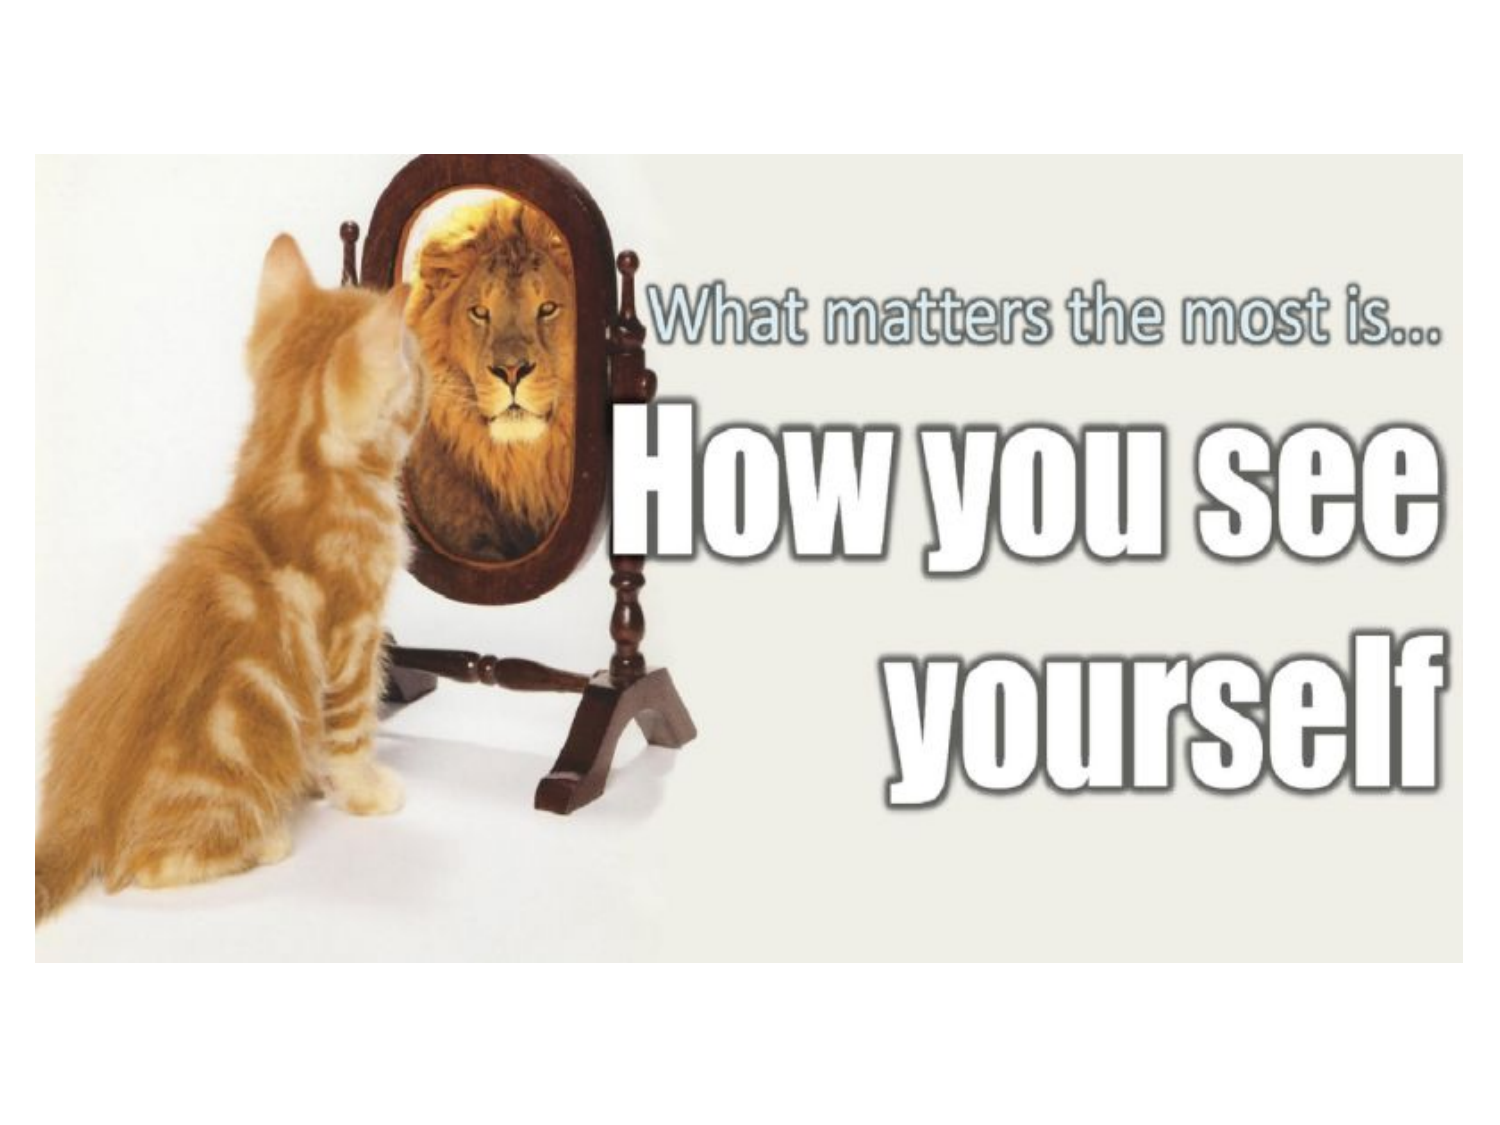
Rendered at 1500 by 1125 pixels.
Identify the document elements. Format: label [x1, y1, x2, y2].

picture [35, 154, 1463, 963]
